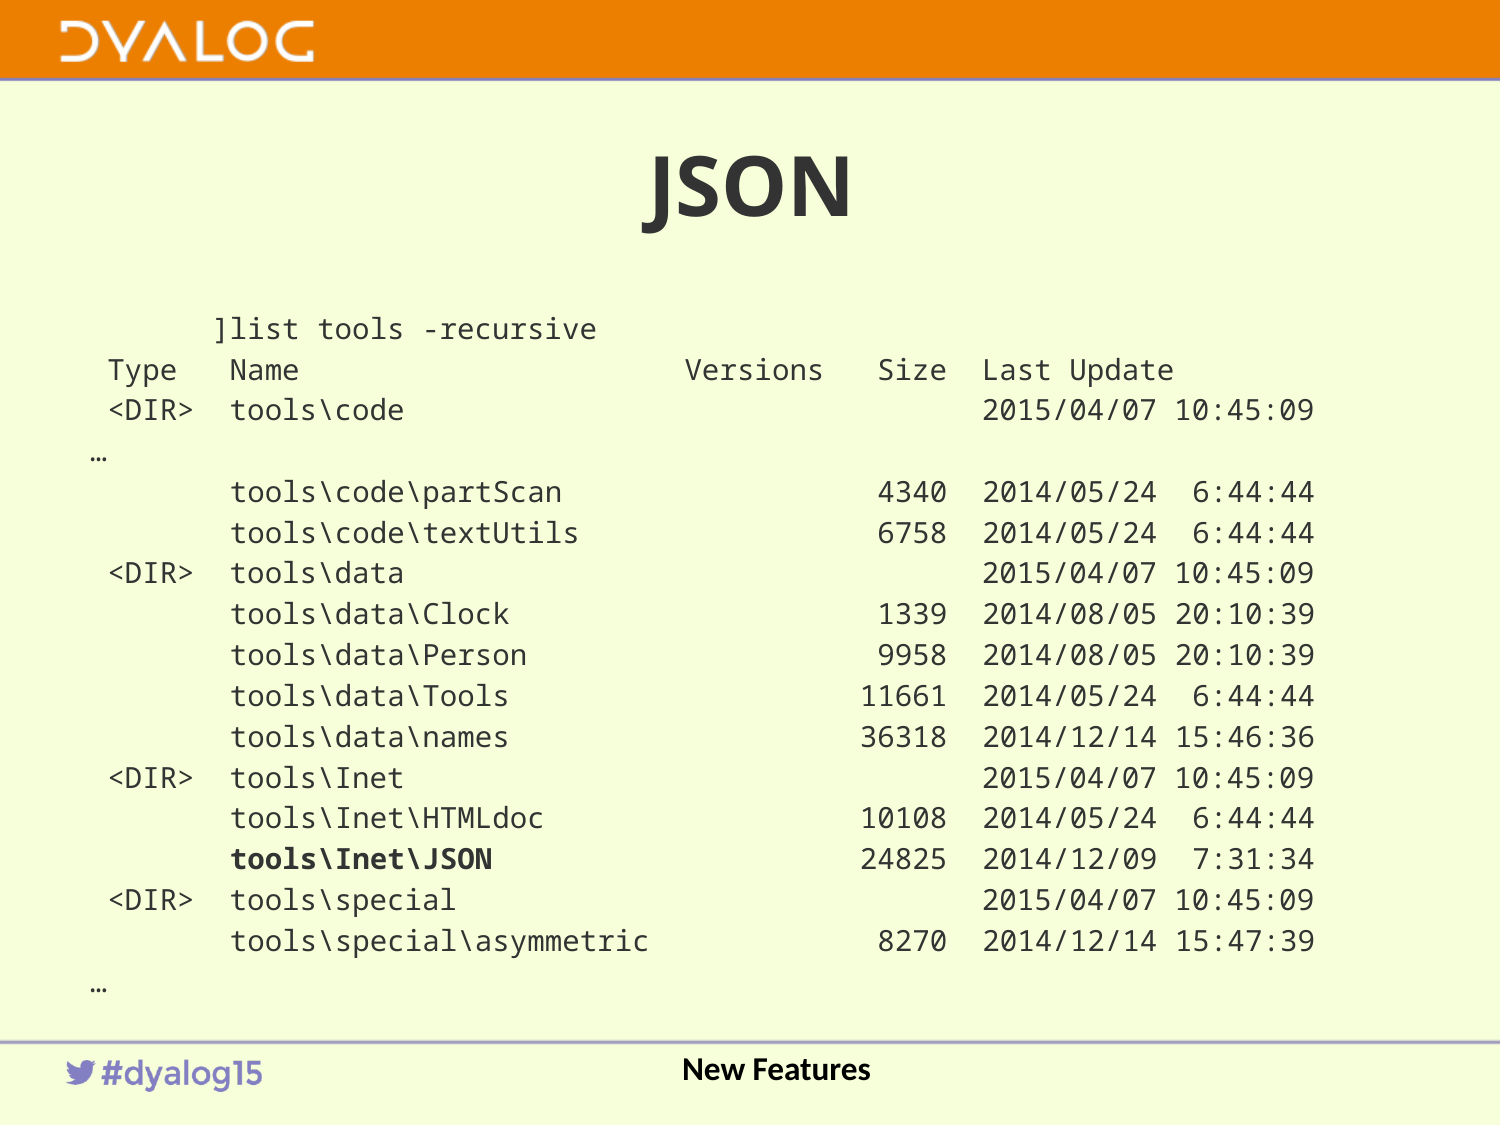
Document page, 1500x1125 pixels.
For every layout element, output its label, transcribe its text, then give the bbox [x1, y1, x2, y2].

title JSON [76, 125, 1427, 256]
picture [0, 0, 1500, 1125]
footer New Features [667, 1039, 892, 1100]
list ]list tools -recursive Type Name Versions Size Last Update <DIR> tools\code 2015/04/07 10:45:09 … tools\code\partScan 4340 2014/05/24 6:44:44 tools\code\textUtils 6758 2014/05/24 6:44:44 <DIR> tools\data 2015/04/07 10:45:09 tools\data\Clock 1339 2014/08/05 20:10:39 tools\data\Person 9958 2014/08/05 20:10:39 tools\data\Tools 11661 2014/05/24 6:44:44 tools\data\names 36318 2014/12/14 15:46:36 <DIR> tools\Inet 2015/04/07 10:45:09 tools\Inet\HTMLdoc 10108 2014/05/24 6:44:44 tools\Inet\JSON 24825 2014/12/09 7:31:34 <DIR> tools\special 2015/04/07 10:45:09 tools\special\asymmetric 8270 2014/12/14 15:47:39 … [75, 302, 1425, 1005]
